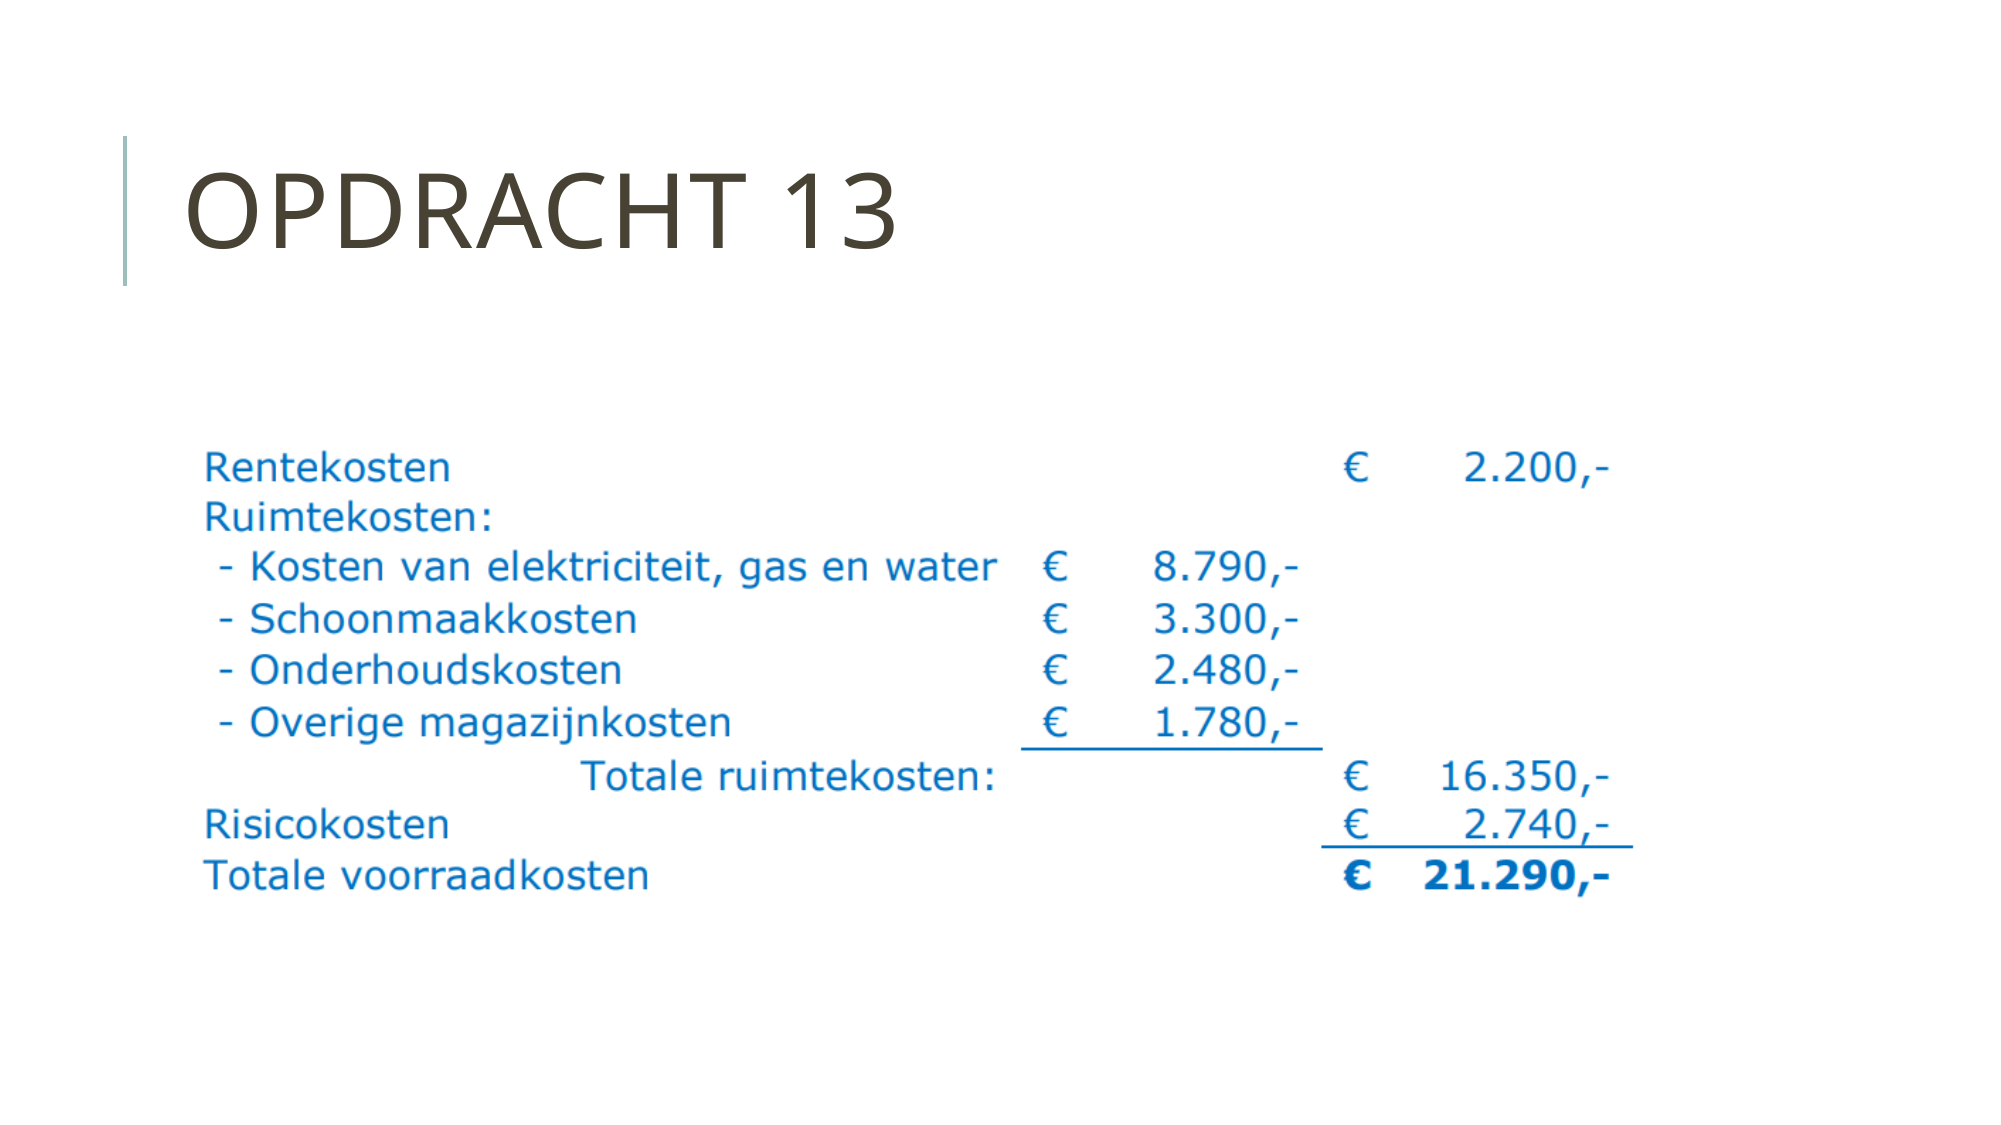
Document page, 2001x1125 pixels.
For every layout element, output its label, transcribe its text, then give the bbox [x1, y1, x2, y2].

title Opdracht 13 [168, 96, 1763, 342]
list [73, 341, 1672, 949]
